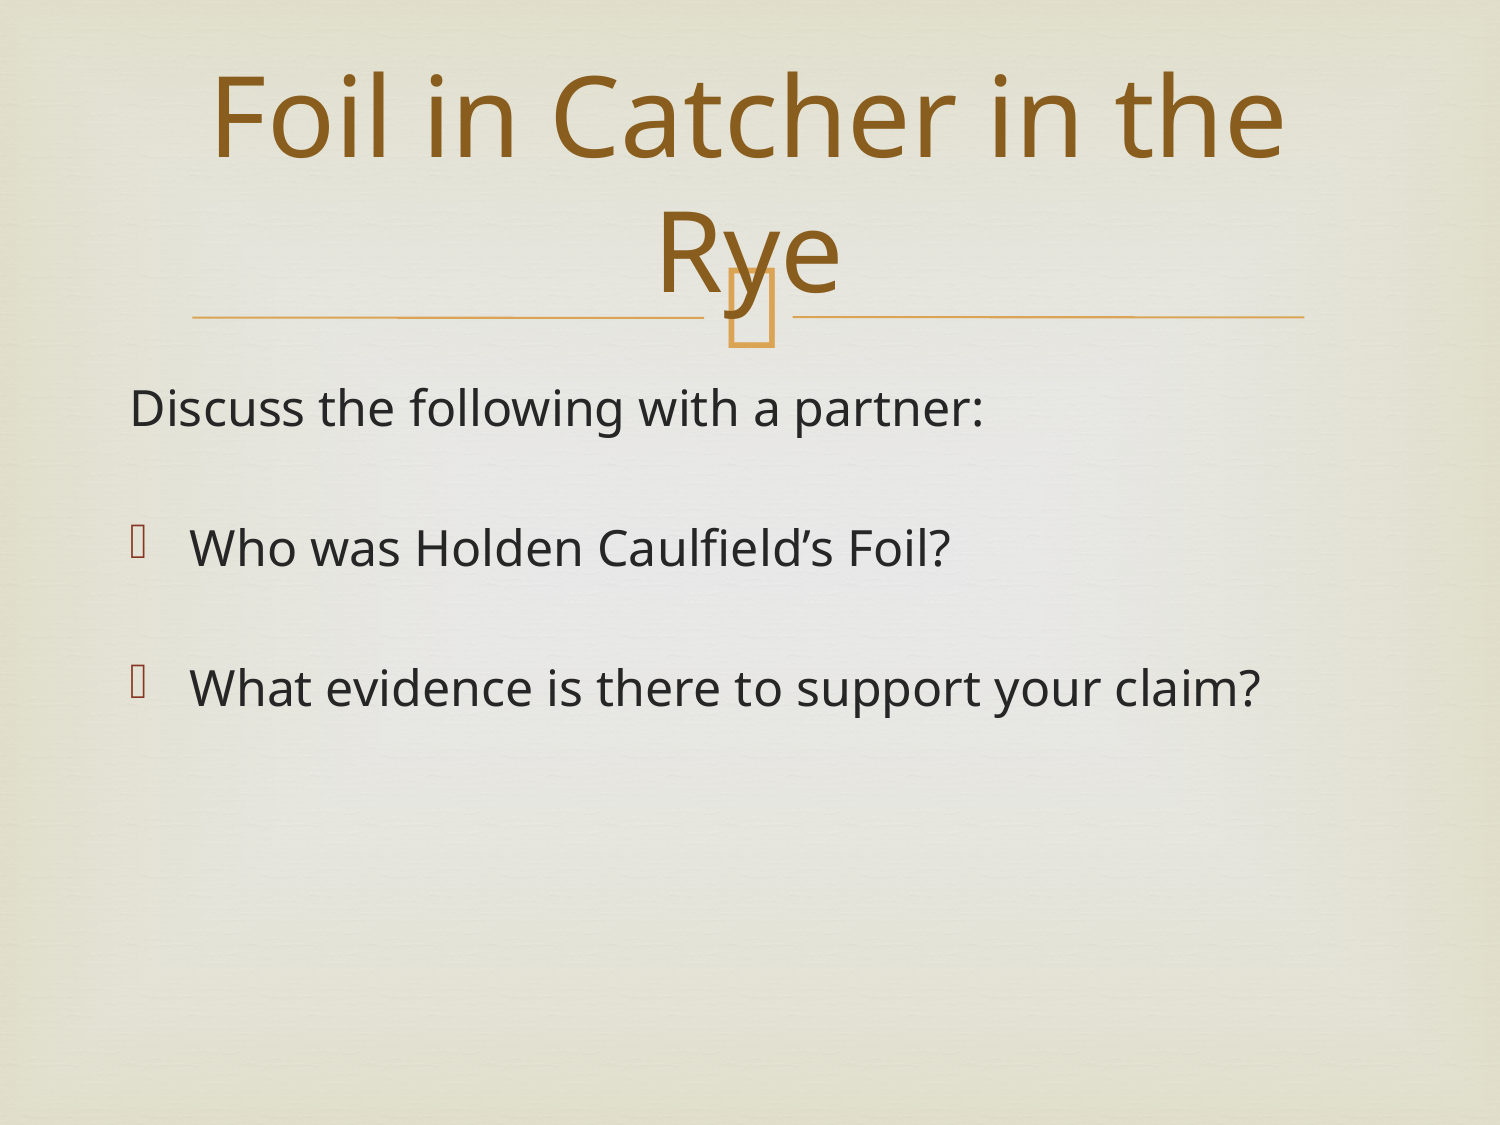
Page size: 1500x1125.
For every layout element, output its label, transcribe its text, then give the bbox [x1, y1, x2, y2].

title Foil in Catcher in the Rye [112, 93, 1386, 267]
list Discuss the following with a partner: Who was Holden Caulfield’s Foil? What evidence is there to support your claim? [114, 368, 1386, 1005]
